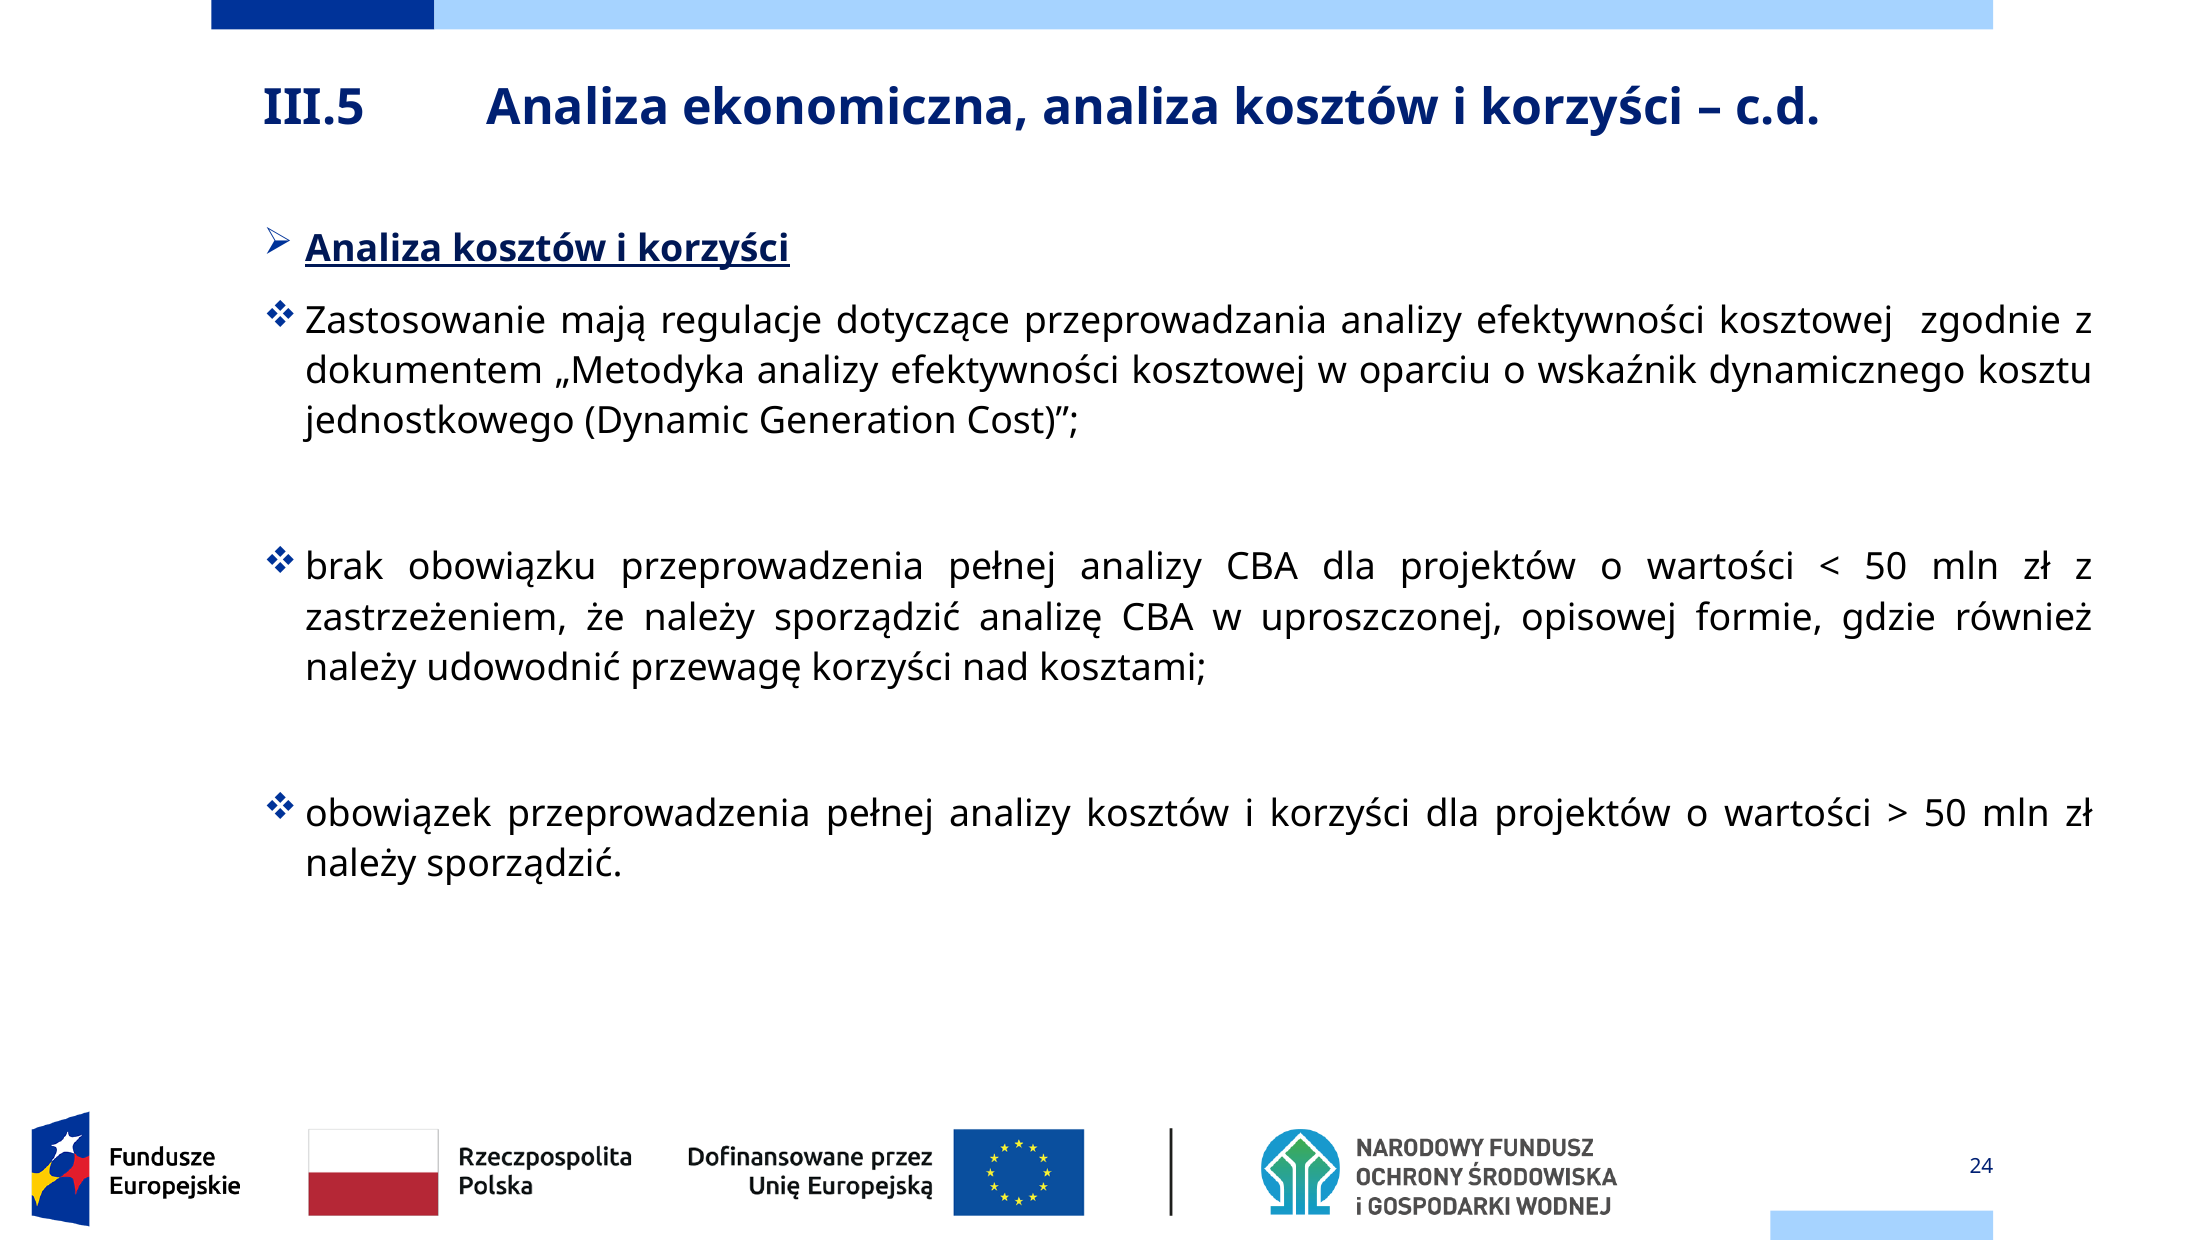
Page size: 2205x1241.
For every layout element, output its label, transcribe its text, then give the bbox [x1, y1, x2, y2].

list Analiza kosztów i korzyści Zastosowanie mają regulacje dotyczące przeprowadzania analizy efektywności kosztowej zgodnie z dokumentem „Metodyka analizy efektywności kosztowej w oparciu o wskaźnik dynamicznego kosztu jednostkowego (Dynamic Generation Cost)”; brak obowiązku przeprowadzenia pełnej analizy CBA dla projektów o wartości < 50 mln zł z zastrzeżeniem, że należy sporządzić analizę CBA w uproszczonej, opisowej formie, gdzie również należy udowodnić przewagę korzyści nad kosztami; obowiązek przeprowadzenia pełnej analizy kosztów i korzyści dla projektów o wartości > 50 mln zł należy sporządzić. [263, 218, 2095, 963]
slide_number 24 [1770, 1151, 1993, 1182]
picture [0, 1080, 1652, 1241]
title III.5 Analiza ekonomiczna, analiza kosztów i korzyści – c.d. [263, 59, 1977, 142]
